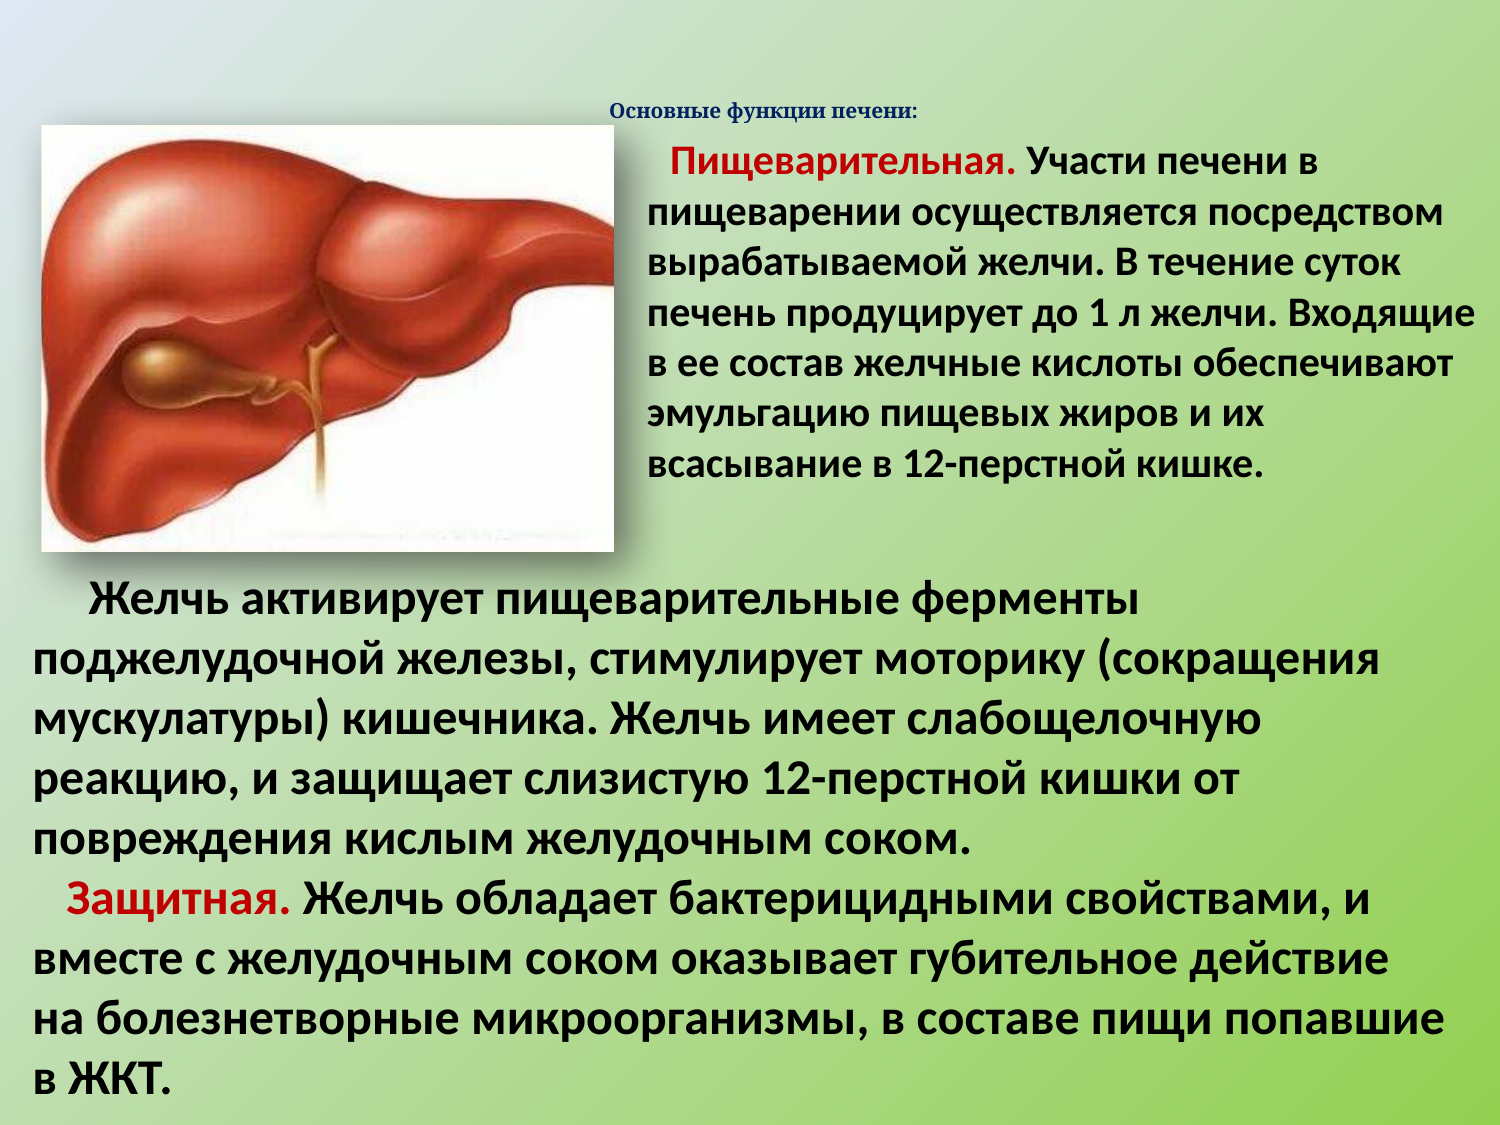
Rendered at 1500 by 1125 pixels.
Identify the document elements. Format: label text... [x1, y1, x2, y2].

text_box Желчь активирует пищеварительные ферменты поджелудочной железы, стимулирует моторику (сокращения мускулатуры) кишечника. Желчь имеет слабощелочную реакцию, и защищает слизистую 12-перстной кишки от повреждения кислым желудочным соком. Защитная. Желчь обладает бактерицидными свойствами, и вместе с желудочным соком оказывает губительное действие на болезнетворные микроорганизмы, в составе пищи попавшие в ЖКТ. [17, 557, 1483, 1125]
list Пищеварительная. Участи печени в пищеварении осуществляется посредством вырабатываемой желчи. В течение суток печень продуцирует до 1 л желчи. Входящие в ее состав желчные кислоты обеспечивают эмульгацию пищевых жиров и их всасывание в 12-перстной кишке. [647, 125, 1500, 552]
picture [40, 125, 615, 553]
title Основные функции печени: [88, 90, 1439, 125]
